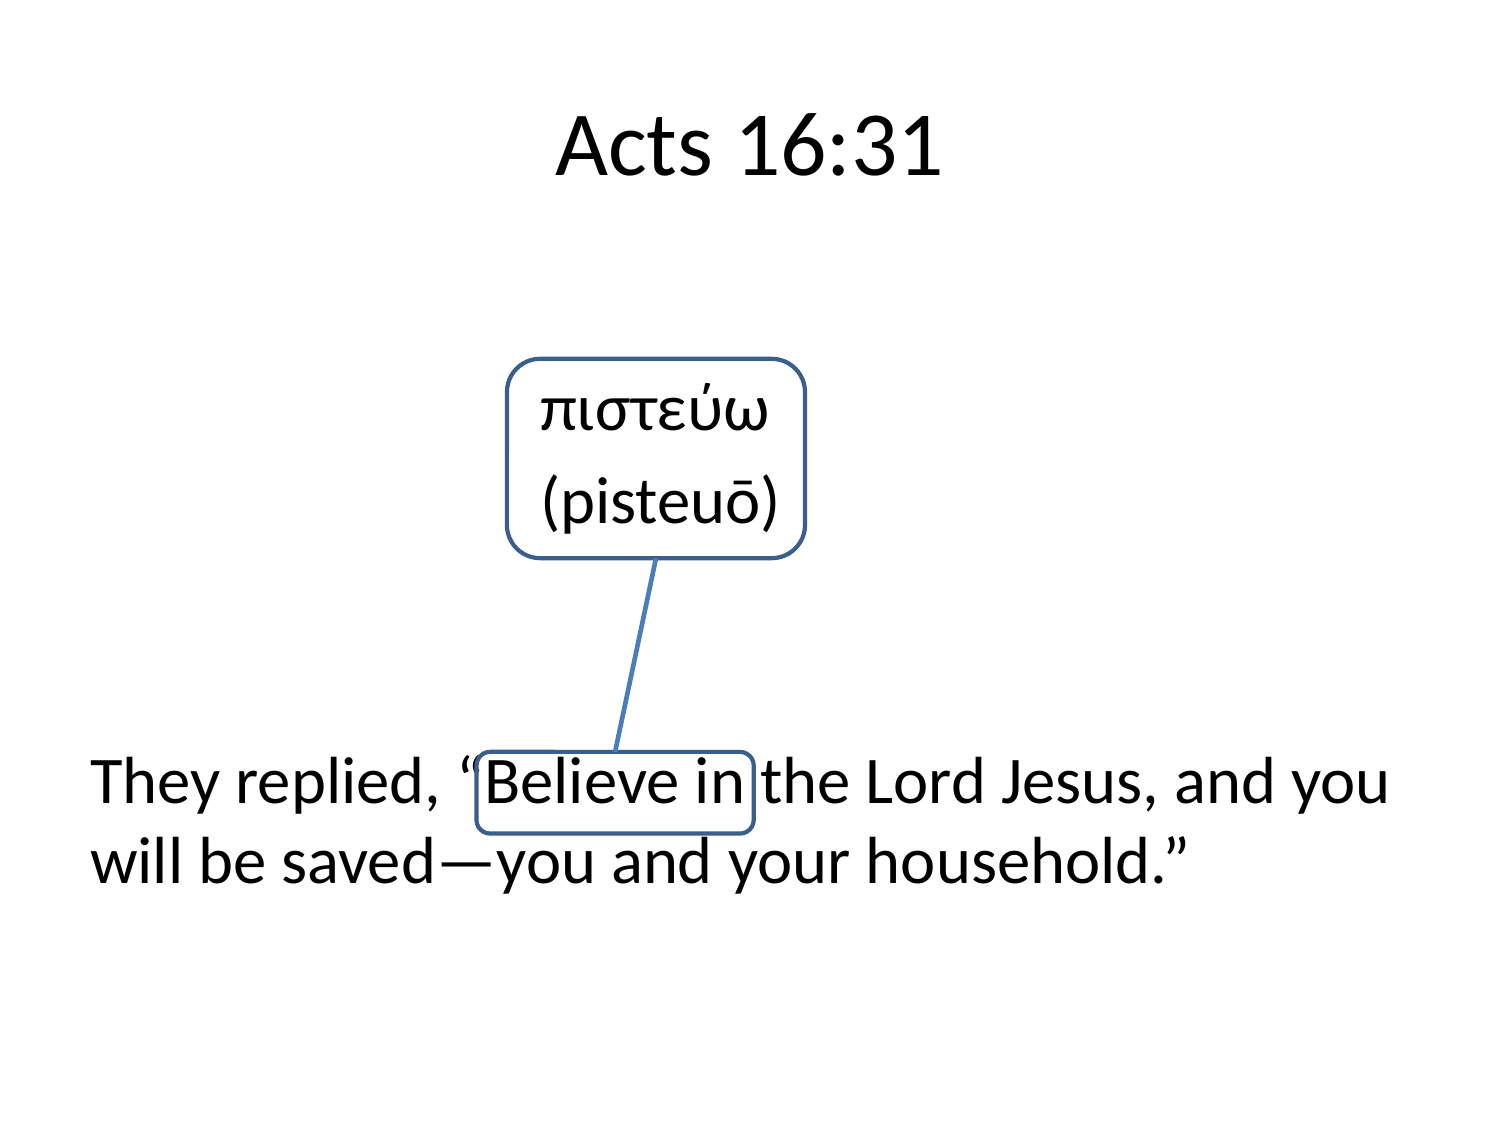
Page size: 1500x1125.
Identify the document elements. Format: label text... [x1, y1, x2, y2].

list πιστεύω (pisteuō) They replied, “Believe in the Lord Jesus, and you will be saved—you and your household.” [75, 262, 1425, 1005]
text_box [614, 557, 657, 753]
title Acts 16:31 [75, 45, 1425, 233]
text_box [504, 356, 808, 561]
text_box [474, 749, 756, 836]
